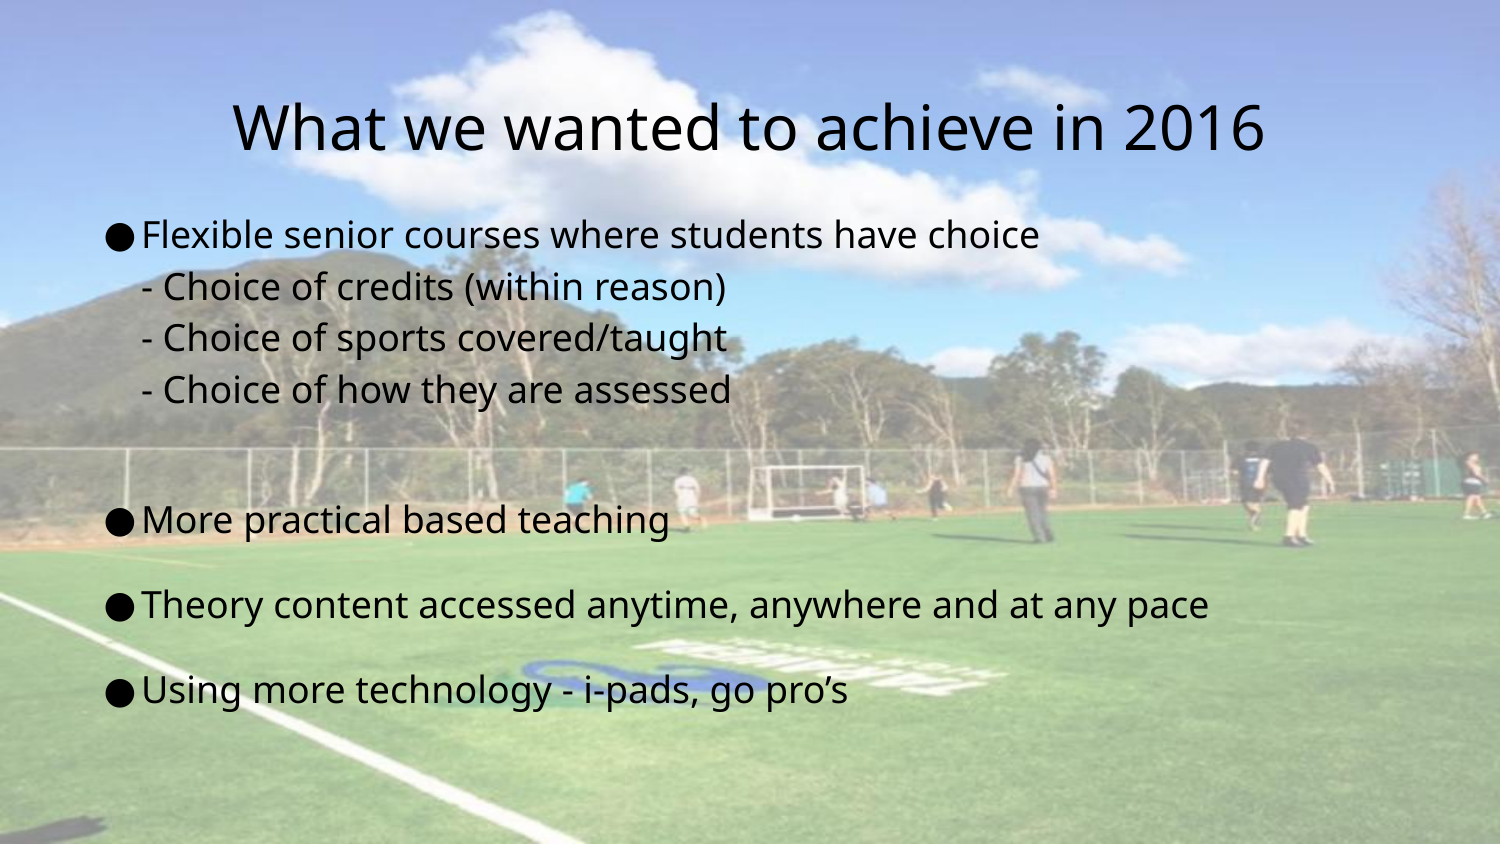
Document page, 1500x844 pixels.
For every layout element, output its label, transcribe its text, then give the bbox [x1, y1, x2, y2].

picture [0, 0, 1500, 844]
title What we wanted to achieve in 2016 [51, 72, 1449, 167]
list Flexible senior courses where students have choice - Choice of credits (within reason) - Choice of sports covered/taught - Choice of how they are assessed More practical based teaching Theory content accessed anytime, anywhere and at any pace Using more technology - i-pads, go pro’s [51, 189, 1449, 750]
